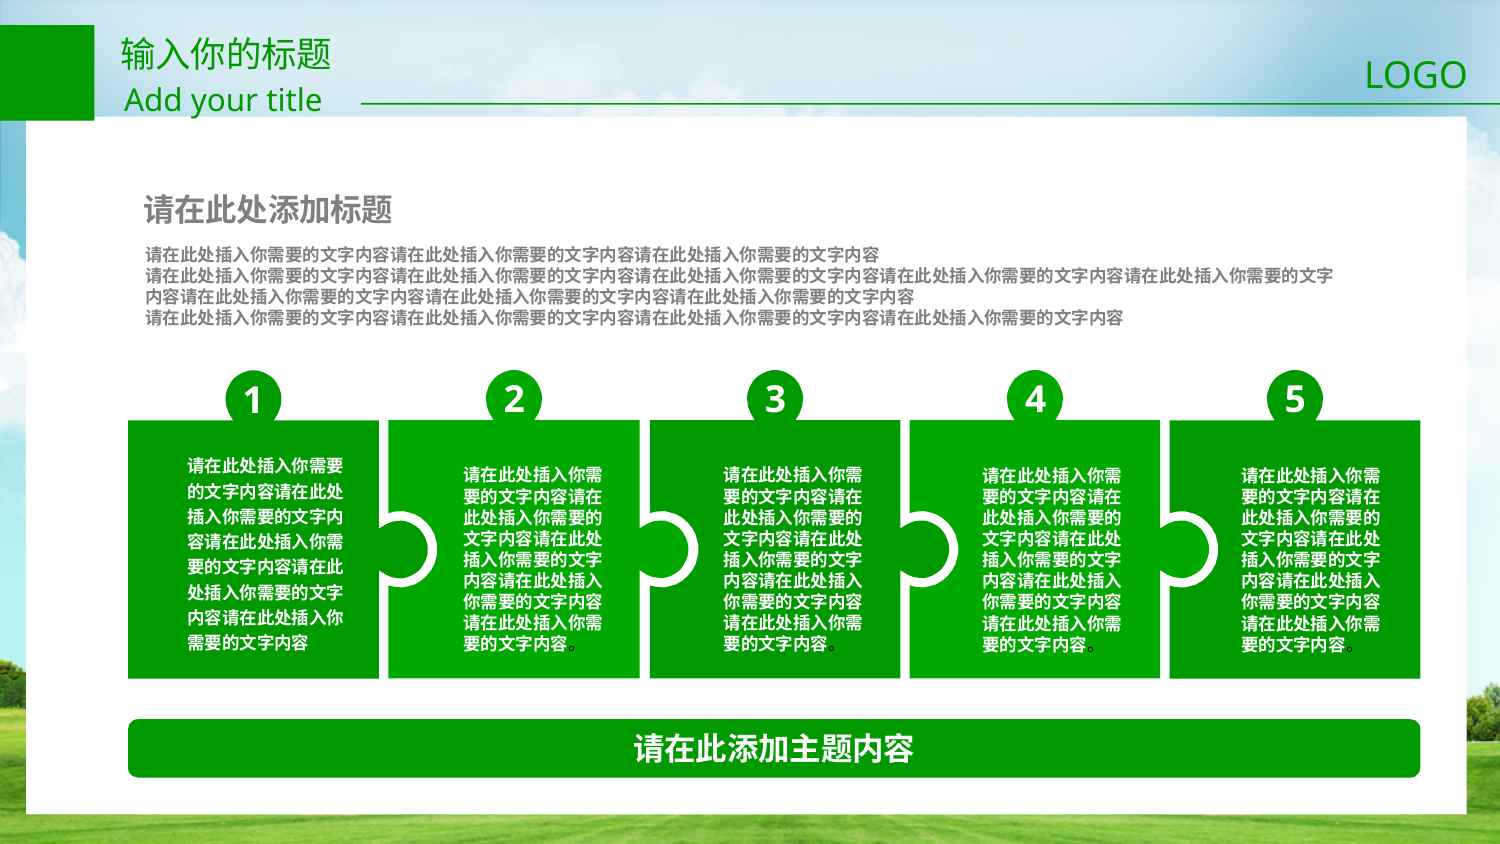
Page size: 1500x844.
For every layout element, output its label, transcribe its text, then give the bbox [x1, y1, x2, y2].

text_box [1169, 370, 1421, 679]
text_box 请在此处插入你需要的文字内容请在此处插入你需要的文字内容请在此处插入你需要的文字内容请在此处插入你需要的文字内容请在此处插入你需要的文字内容。 [1226, 457, 1408, 662]
text_box 2 [488, 380, 532, 427]
text_box 1 [227, 382, 271, 429]
text_box 请在此处插入你需要的文字内容请在此处插入你需要的文字内容请在此处插入你需要的文字内容请在此处插入你需要的文字内容请在此处插入你需要的文字内容。 [448, 456, 627, 662]
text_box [127, 182, 1365, 359]
text_box [909, 370, 1209, 679]
text_box 4 [1010, 381, 1054, 428]
text_box [649, 370, 950, 679]
text_box 请在此添加主题内容 [128, 719, 1421, 778]
text_box 3 [749, 380, 793, 427]
text_box 请在此处插入你需要的文字内容请在此处插入你需要的文字内容请在此处插入你需要的文字内容请在此处插入你需要的文字内容请在此处插入你需要的文字内容。 [967, 457, 1150, 662]
text_box 请在此处插入你需要的文字内容请在此处插入你需要的文字内容请在此处插入你需要的文字内容请在此处插入你需要的文字内容请在此处插入你需要的文字内容。 [708, 456, 891, 662]
text_box [388, 370, 689, 679]
text_box 请在此处插入你需要的文字内容请在此处插入你需要的文字内容请在此处插入你需要的文字内容请在此处插入你需要的文字内容请在此处插入你需要的文字内容 [172, 443, 362, 661]
text_box [128, 370, 428, 679]
text_box 5 [1269, 381, 1313, 428]
picture [0, 0, 1500, 844]
